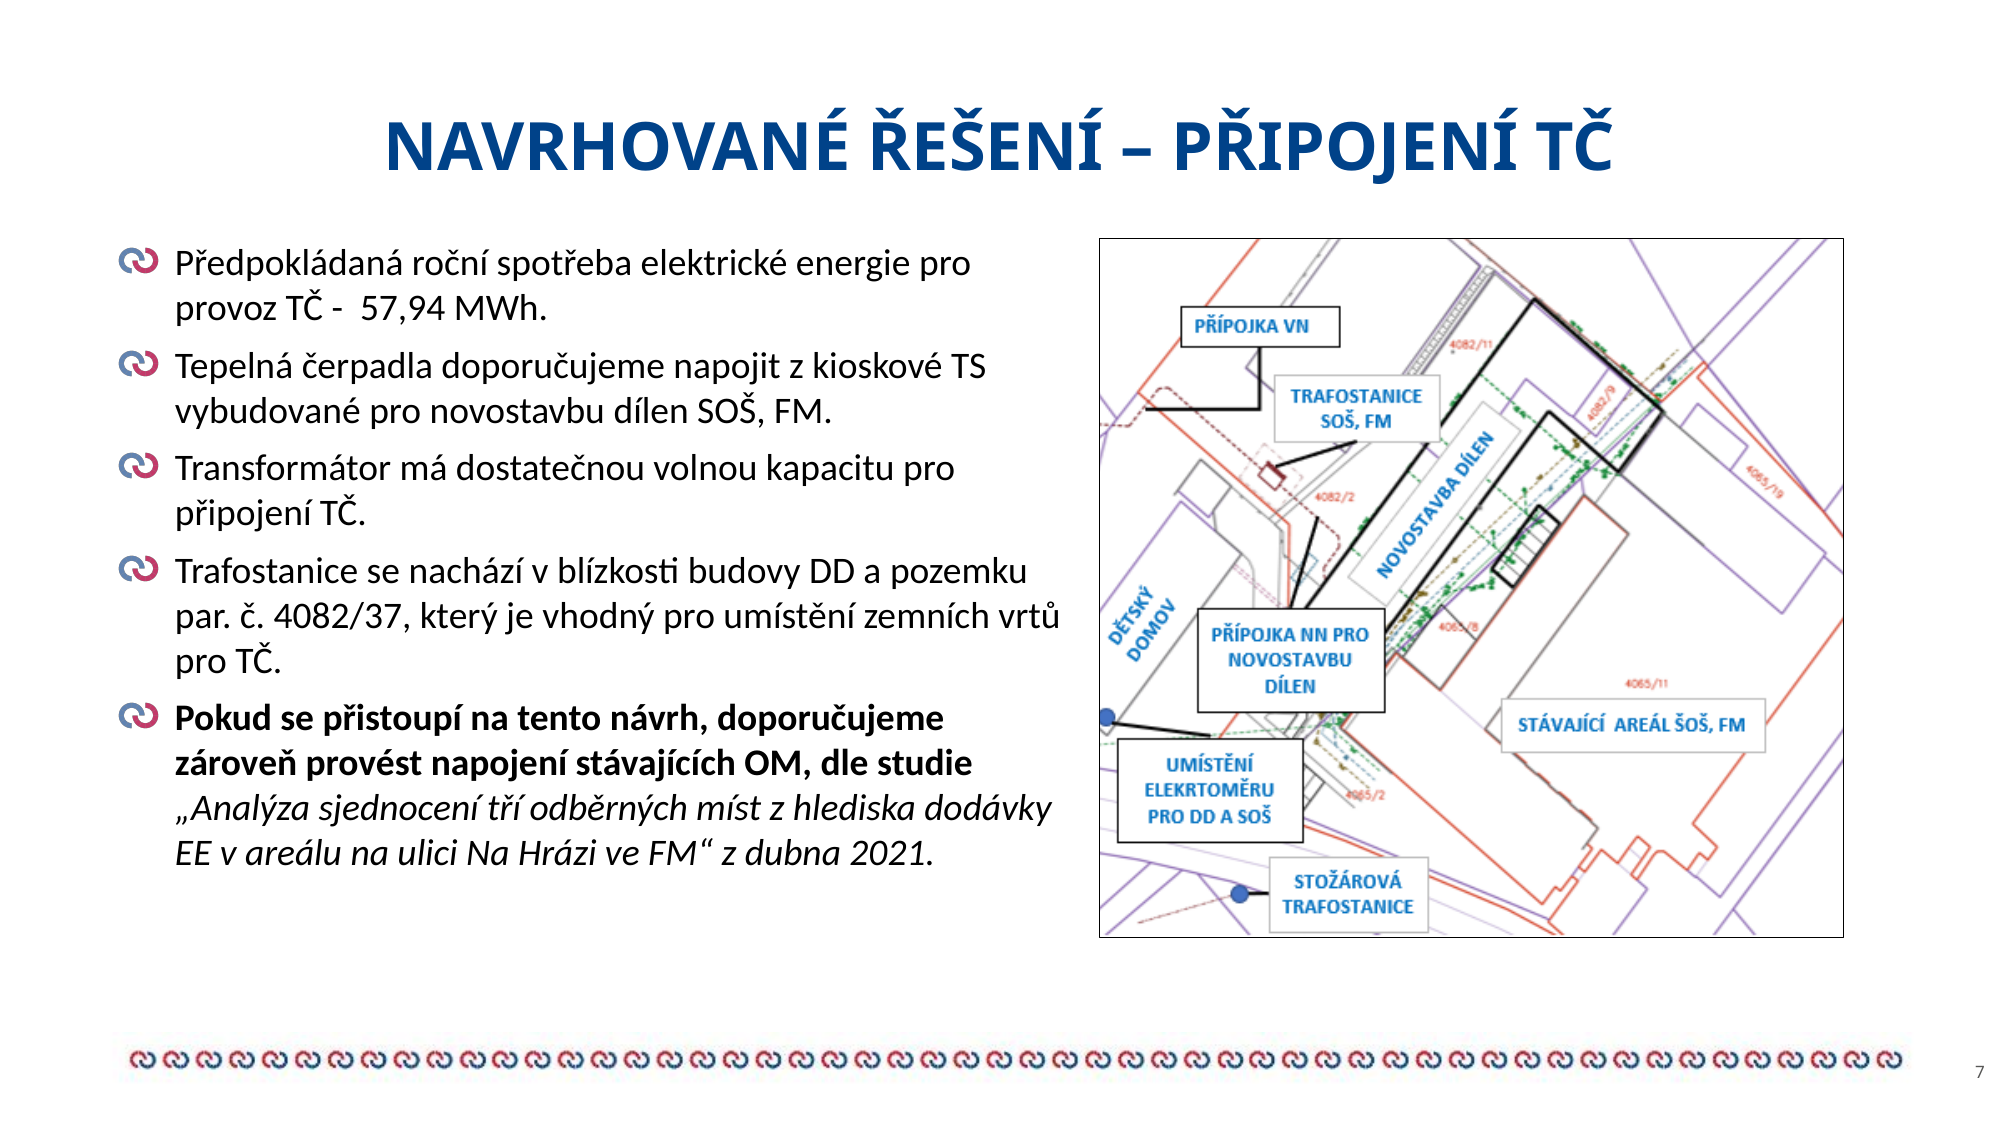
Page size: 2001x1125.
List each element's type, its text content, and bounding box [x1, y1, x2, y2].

picture [1099, 238, 1844, 937]
title NAVRHOVANÉ ŘEŠENÍ – PŘIPOJENÍ TČ [139, 40, 1861, 258]
slide_number 7 [1533, 1042, 2000, 1103]
picture [118, 555, 146, 582]
list Předpokládaná roční spotřeba elektrické energie pro provoz TČ - 57,94 MWh. Tepelná čerpadla doporučujeme napojit z kioskové TS vybudované pro novostavbu dílen SOŠ, FM. Transformátor má dostatečnou volnou kapacitu pro připojení TČ. Trafostanice se nachází v blízkosti budovy DD a pozemku par. č. 4082/37, který je vhodný pro umístění zemních vrtů pro TČ. Pokud se přistoupí na tento návrh, doporučujeme zároveň provést napojení stávajících OM, dle studie „Analýza sjednocení tří odběrných míst z hlediska dodávky EE v areálu na ulici Na Hrázi ve FM“ z dubna 2021. [103, 230, 1082, 945]
picture [118, 350, 146, 377]
picture [118, 247, 146, 274]
picture [118, 452, 146, 479]
picture [63, 1032, 1985, 1087]
picture [118, 702, 146, 729]
